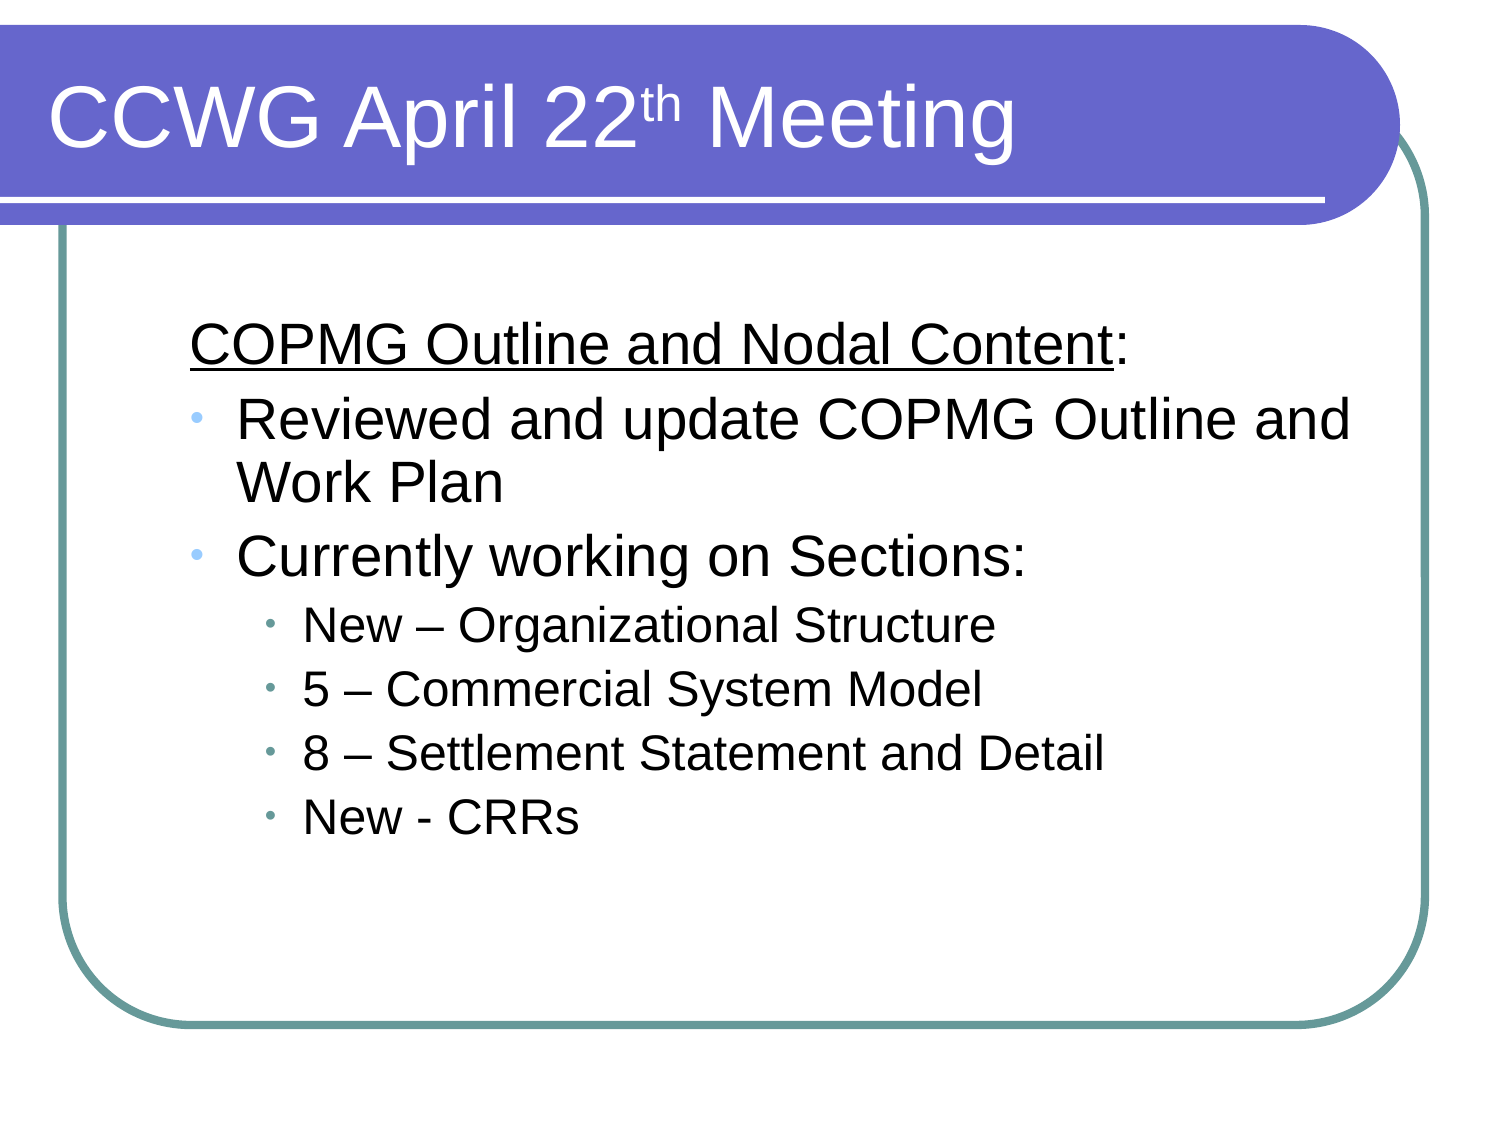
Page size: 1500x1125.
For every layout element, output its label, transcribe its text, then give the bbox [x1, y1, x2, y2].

title CCWG April 22th Meeting [31, 37, 1348, 188]
list COPMG Outline and Nodal Content: Reviewed and update COPMG Outline and Work Plan Currently working on Sections: New – Organizational Structure 5 – Commercial System Model 8 – Settlement Statement and Detail New - CRRs [99, 224, 1401, 988]
